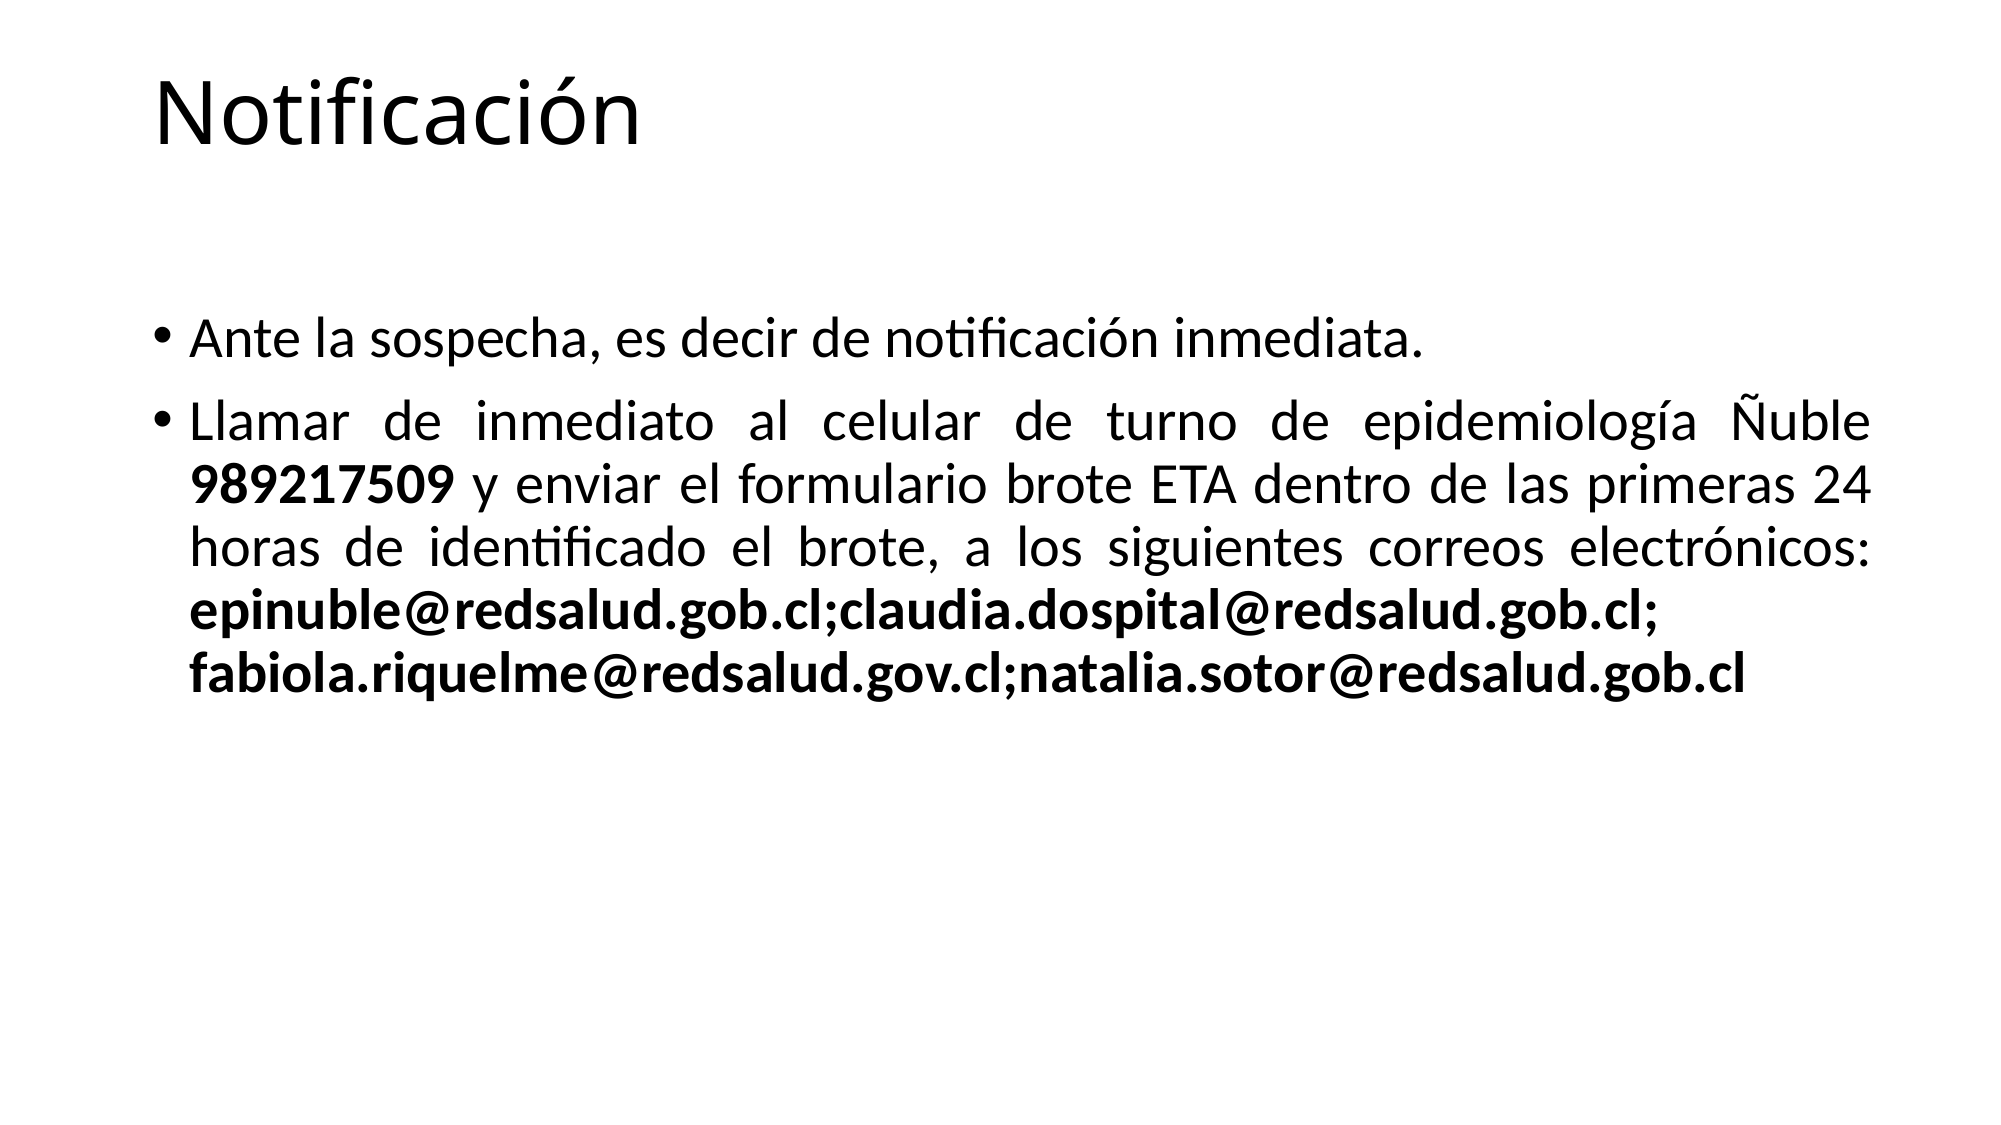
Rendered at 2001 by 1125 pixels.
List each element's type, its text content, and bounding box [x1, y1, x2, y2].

title Notificación [137, 59, 1863, 278]
list Ante la sospecha, es decir de notificación inmediata. Llamar de inmediato al celular de turno de epidemiología Ñuble 989217509 y enviar el formulario brote ETA dentro de las primeras 24 horas de identificado el brote, a los siguientes correos electrónicos: epinuble@redsalud.gob.cl;claudia.dospital@redsalud.gob.cl; fabiola.riquelme@redsalud.gov.cl;natalia.sotor@redsalud.gob.cl [137, 299, 1888, 1014]
